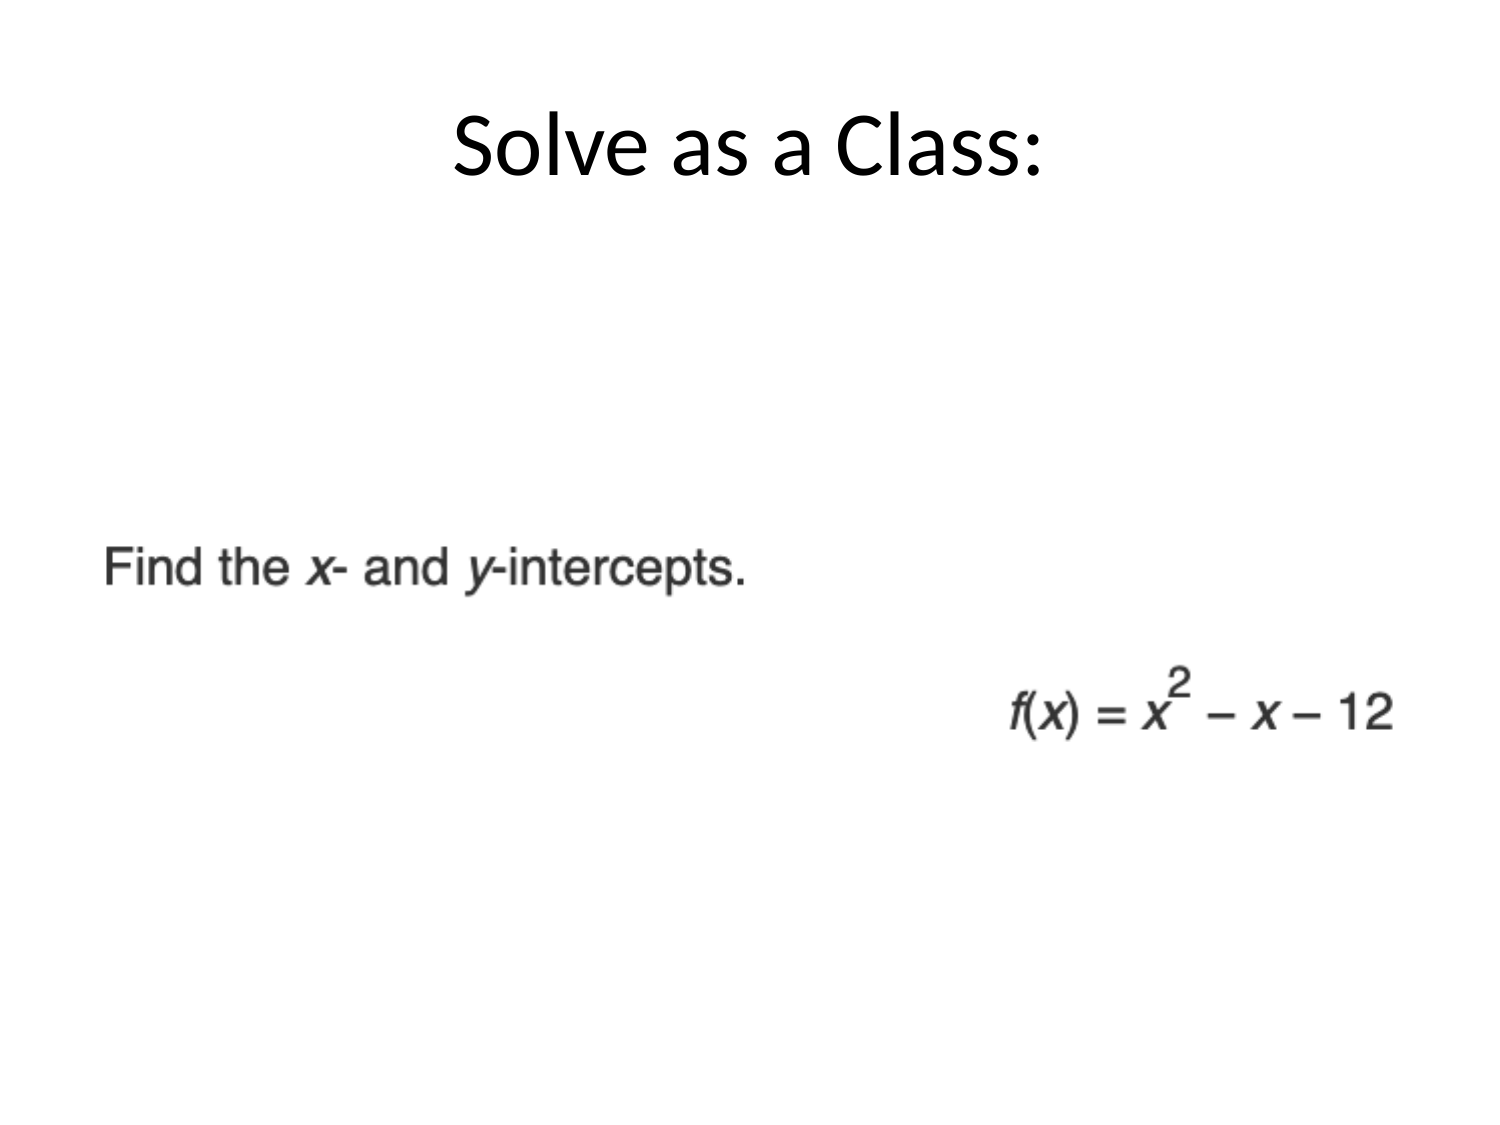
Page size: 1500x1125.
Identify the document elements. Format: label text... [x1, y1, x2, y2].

title Solve as a Class: [75, 45, 1425, 233]
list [74, 262, 1426, 1006]
